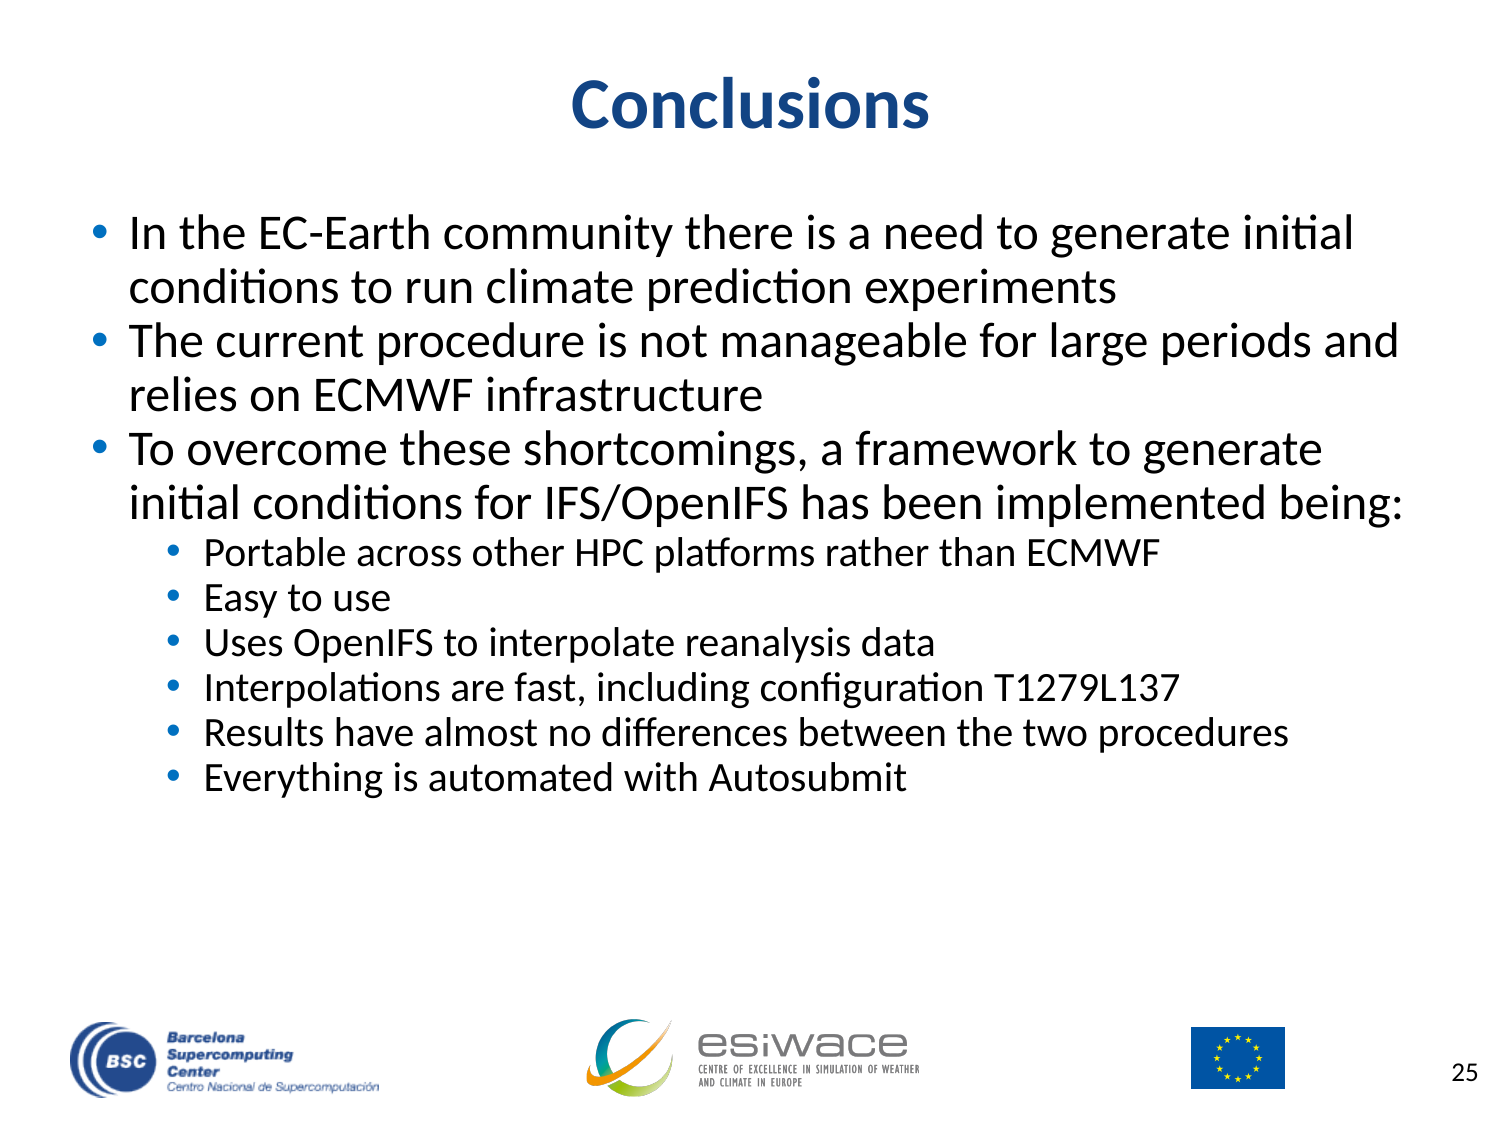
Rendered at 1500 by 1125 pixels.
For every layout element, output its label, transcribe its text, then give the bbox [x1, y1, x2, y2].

slide_number ‹#› [1403, 1038, 1494, 1125]
picture [580, 1017, 920, 1099]
list In the EC-Earth community there is a need to generate initial conditions to run climate prediction experiments The current procedure is not manageable for large periods and relies on ECMWF infrastructure To overcome these shortcomings, a framework to generate initial conditions for IFS/OpenIFS has been implemented being: Portable across other HPC platforms rather than ECMWF Easy to use Uses OpenIFS to interpolate reanalysis data Interpolations are fast, including configuration T1279L137 Results have almost no differences between the two procedures Everything is automated with Autosubmit [76, 199, 1427, 993]
title Conclusions [76, 35, 1427, 174]
picture [70, 1022, 379, 1098]
picture [1190, 1027, 1285, 1090]
